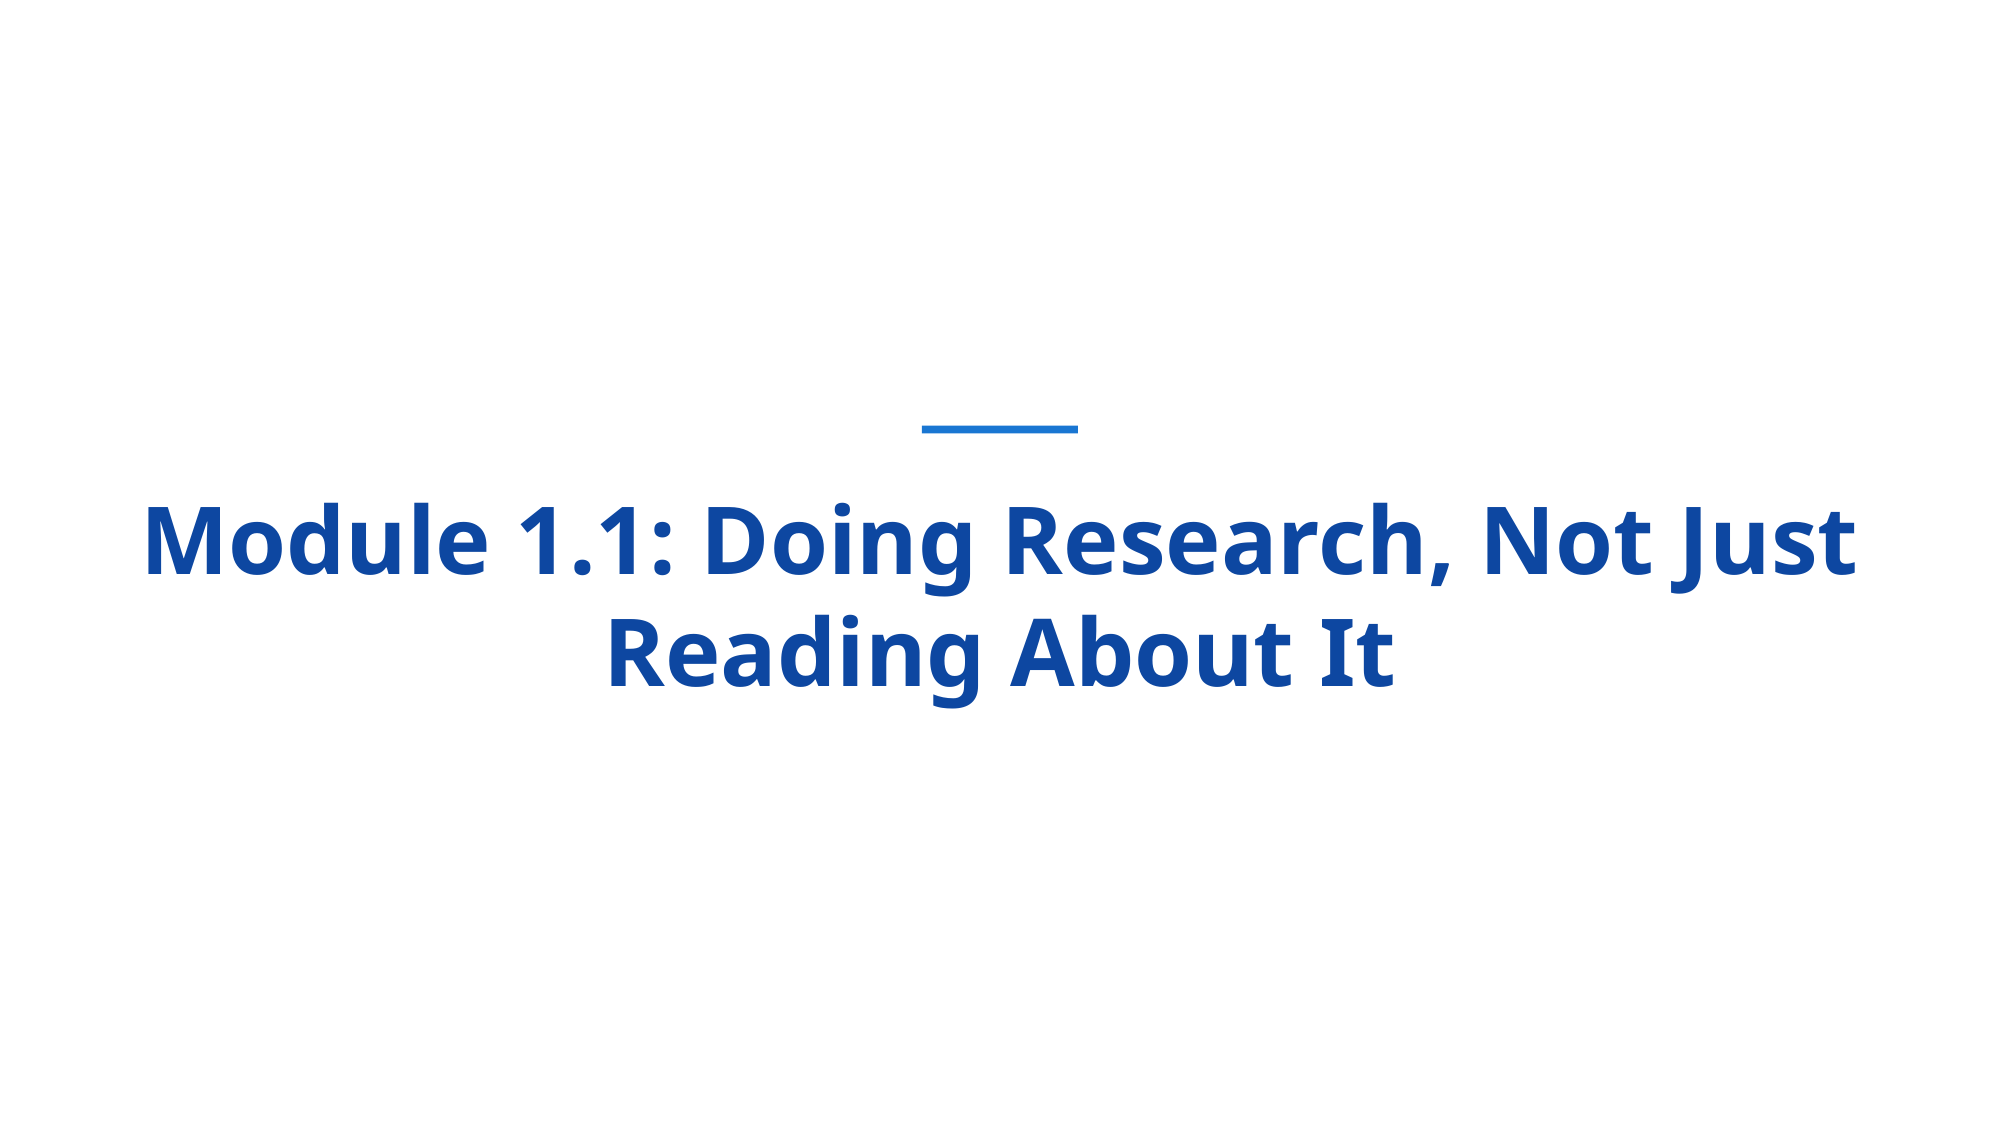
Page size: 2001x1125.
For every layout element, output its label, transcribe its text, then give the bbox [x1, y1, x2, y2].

text_box Module 1.1: Doing Research, Not Just Reading About It [48, 480, 1952, 706]
text_box [921, 425, 1078, 434]
